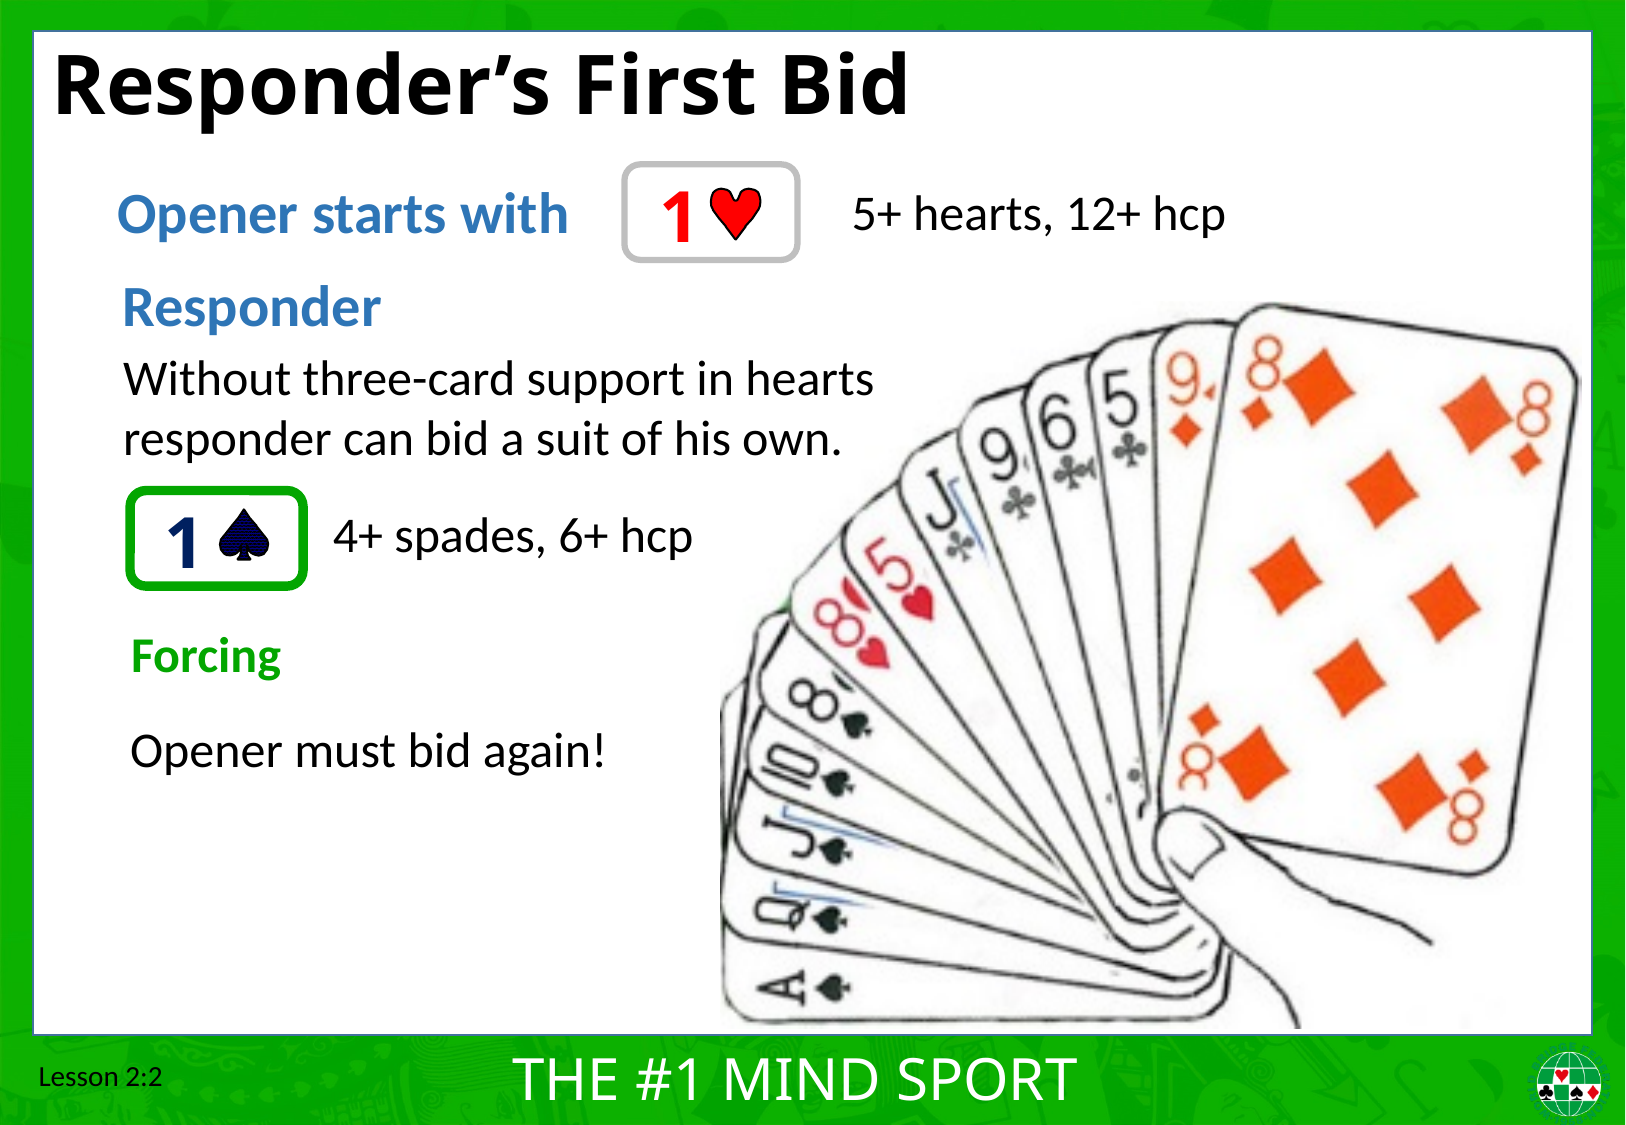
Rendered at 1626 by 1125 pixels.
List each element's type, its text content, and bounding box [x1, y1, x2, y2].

title Responder’s First Bid [36, 35, 1332, 141]
text_box Responder [107, 261, 397, 346]
text_box Opener starts with [102, 167, 585, 253]
text_box 4+ spades, 6+ hcp [318, 505, 709, 571]
picture [0, 0, 1626, 1125]
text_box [130, 490, 304, 587]
text_box Forcing [116, 615, 297, 690]
text_box 5+ hearts, 12+ hcp [836, 172, 1242, 248]
text_box Opener must bid again! [115, 710, 623, 785]
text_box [624, 164, 798, 260]
text_box Without three-card support in hearts responder can bid a suit of his own. [108, 337, 720, 473]
